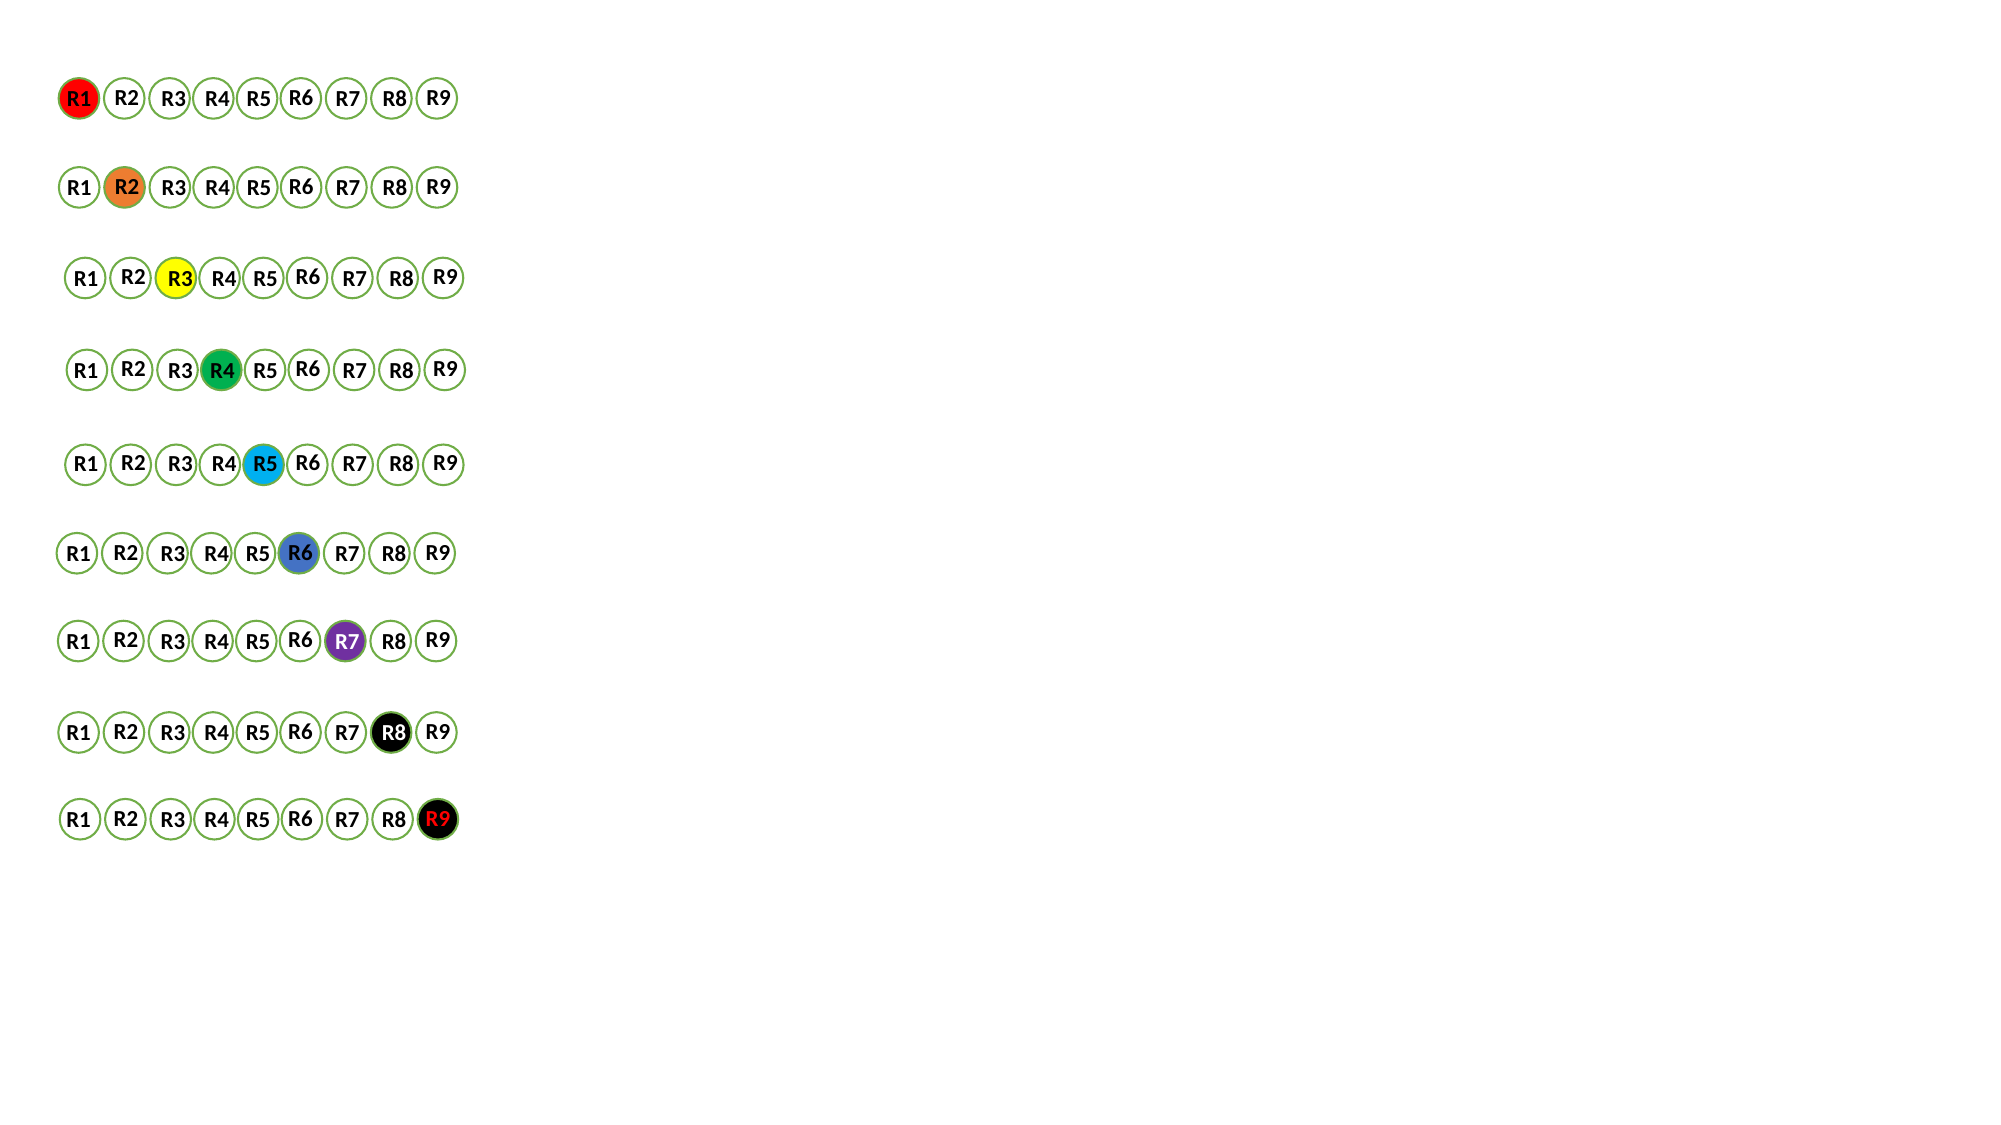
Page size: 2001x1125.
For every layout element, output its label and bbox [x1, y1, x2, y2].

text_box [51, 529, 470, 596]
text_box [52, 163, 471, 230]
text_box [51, 708, 470, 775]
text_box [51, 74, 471, 141]
text_box [58, 254, 478, 320]
text_box [58, 346, 478, 412]
text_box [58, 439, 478, 506]
text_box [51, 617, 470, 683]
text_box [51, 795, 470, 862]
